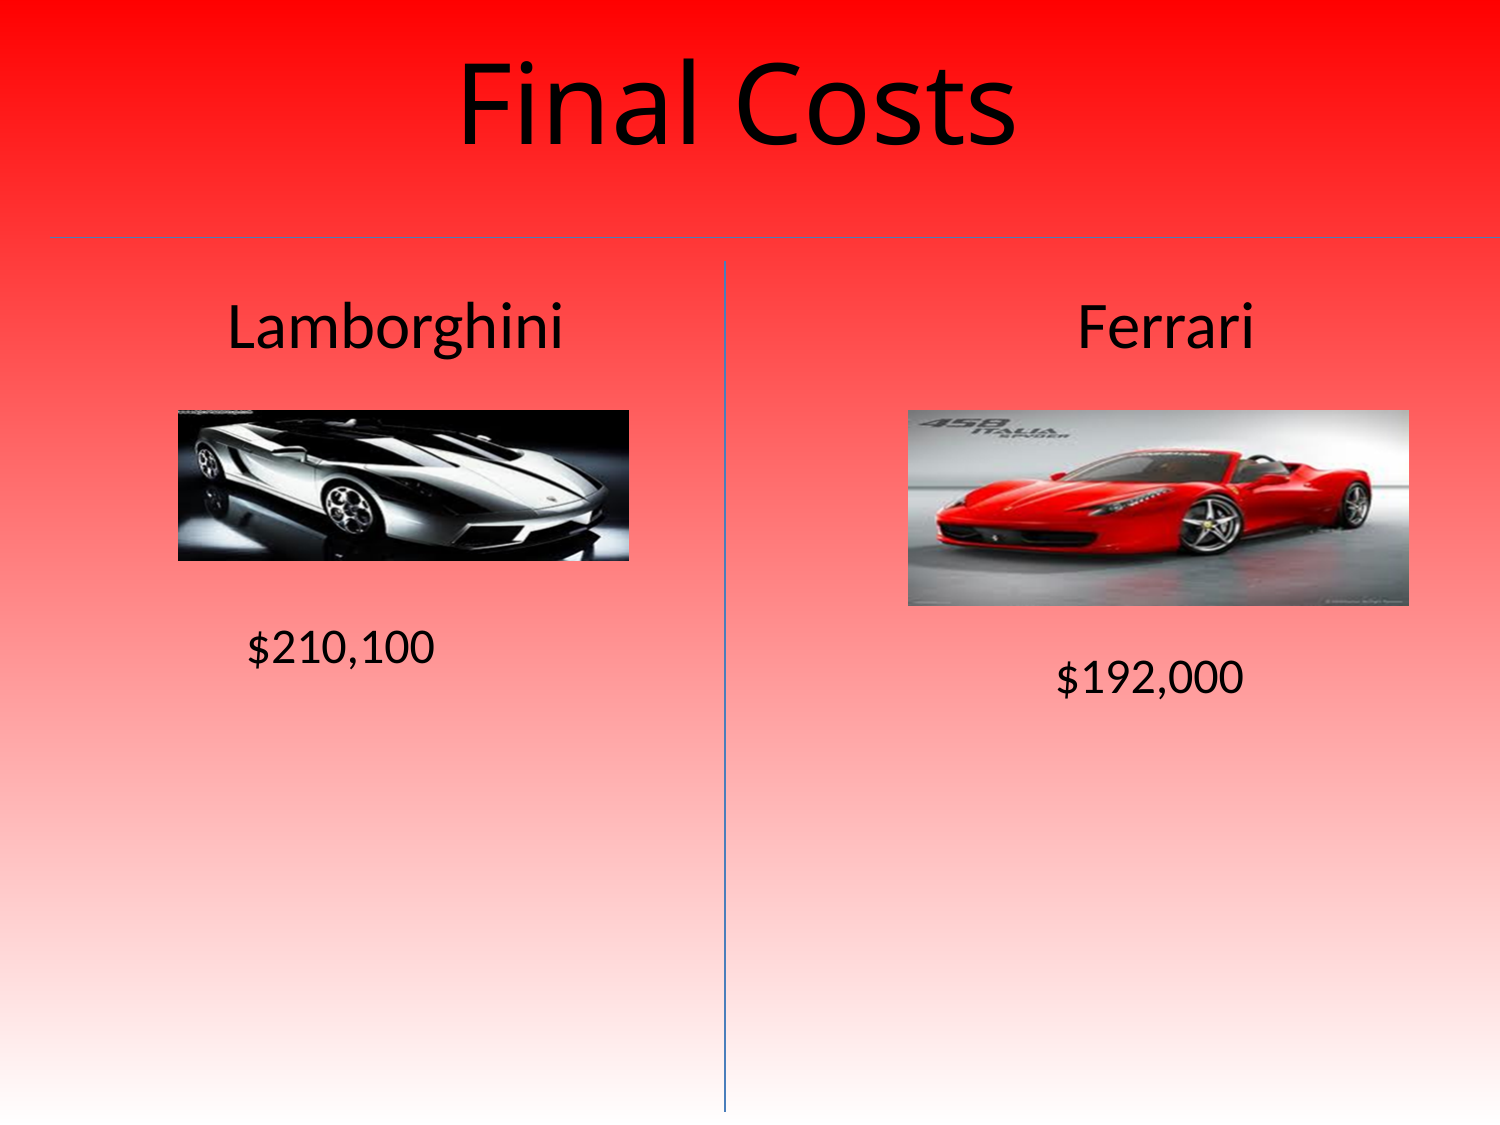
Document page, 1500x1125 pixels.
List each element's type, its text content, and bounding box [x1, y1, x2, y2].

picture [178, 410, 630, 562]
text_box Lamborghini [212, 274, 588, 370]
text_box Final Costs [37, 24, 1438, 175]
text_box Ferrari [1062, 274, 1388, 370]
text_box $192,000 [1039, 636, 1278, 712]
picture [908, 410, 1409, 607]
text_box $210,100 [231, 606, 575, 681]
